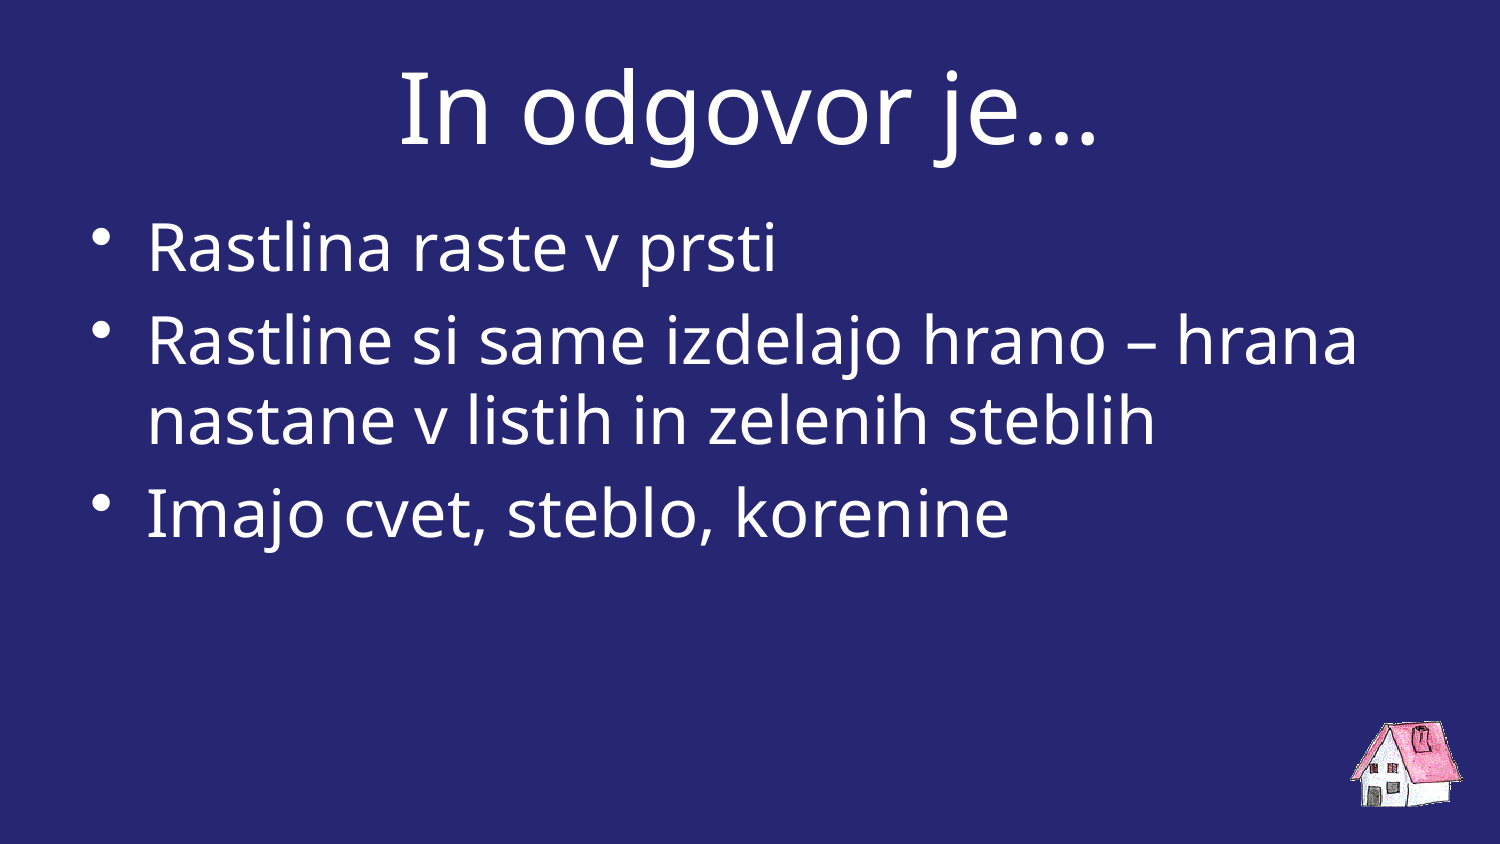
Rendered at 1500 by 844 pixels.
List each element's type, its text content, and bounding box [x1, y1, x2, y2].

list Rastlina raste v prsti Rastline si same izdelajo hrano – hrana nastane v listih in zelenih steblih Imajo cvet, steblo, korenine [74, 196, 1426, 754]
title In odgovor je… [74, 33, 1426, 175]
picture [1349, 721, 1463, 808]
